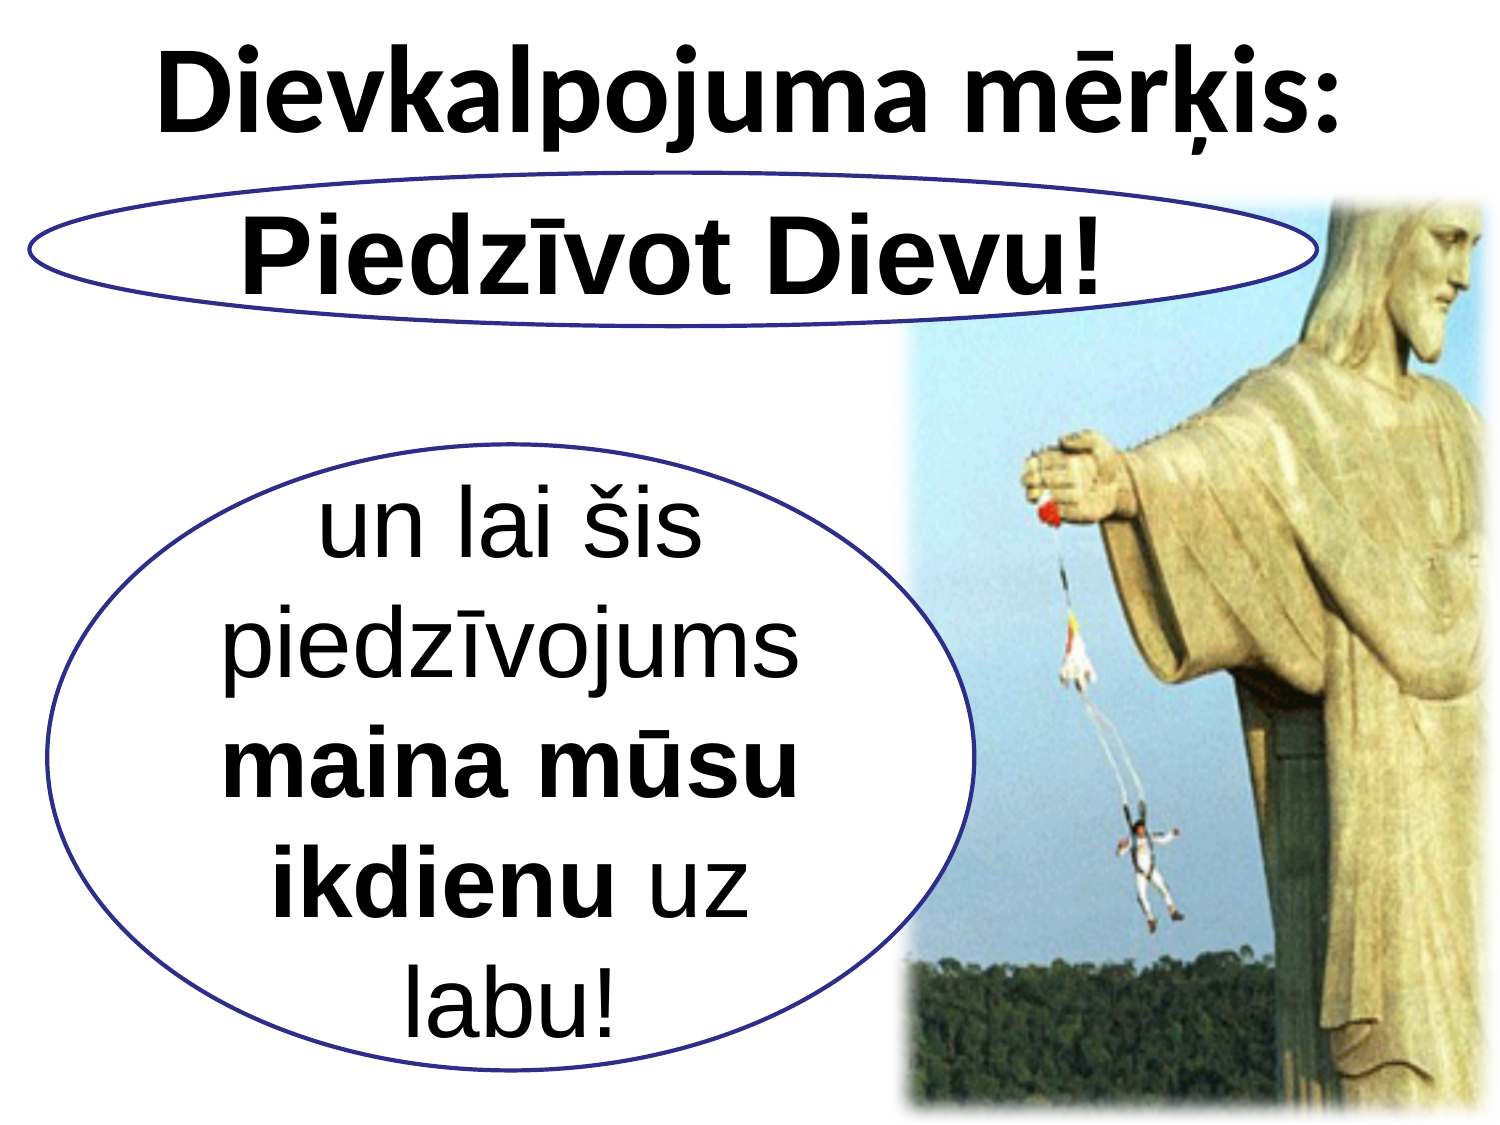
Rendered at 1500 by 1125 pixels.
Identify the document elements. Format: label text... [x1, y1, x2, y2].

text_box un lai šis piedzīvojums maina mūsu ikdienu uz labu! [45, 442, 886, 1073]
text_box Piedzīvot Dievu! [27, 170, 1083, 329]
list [891, 190, 1500, 1125]
text_box Dievkalpojuma mērķis: [0, 0, 1500, 165]
